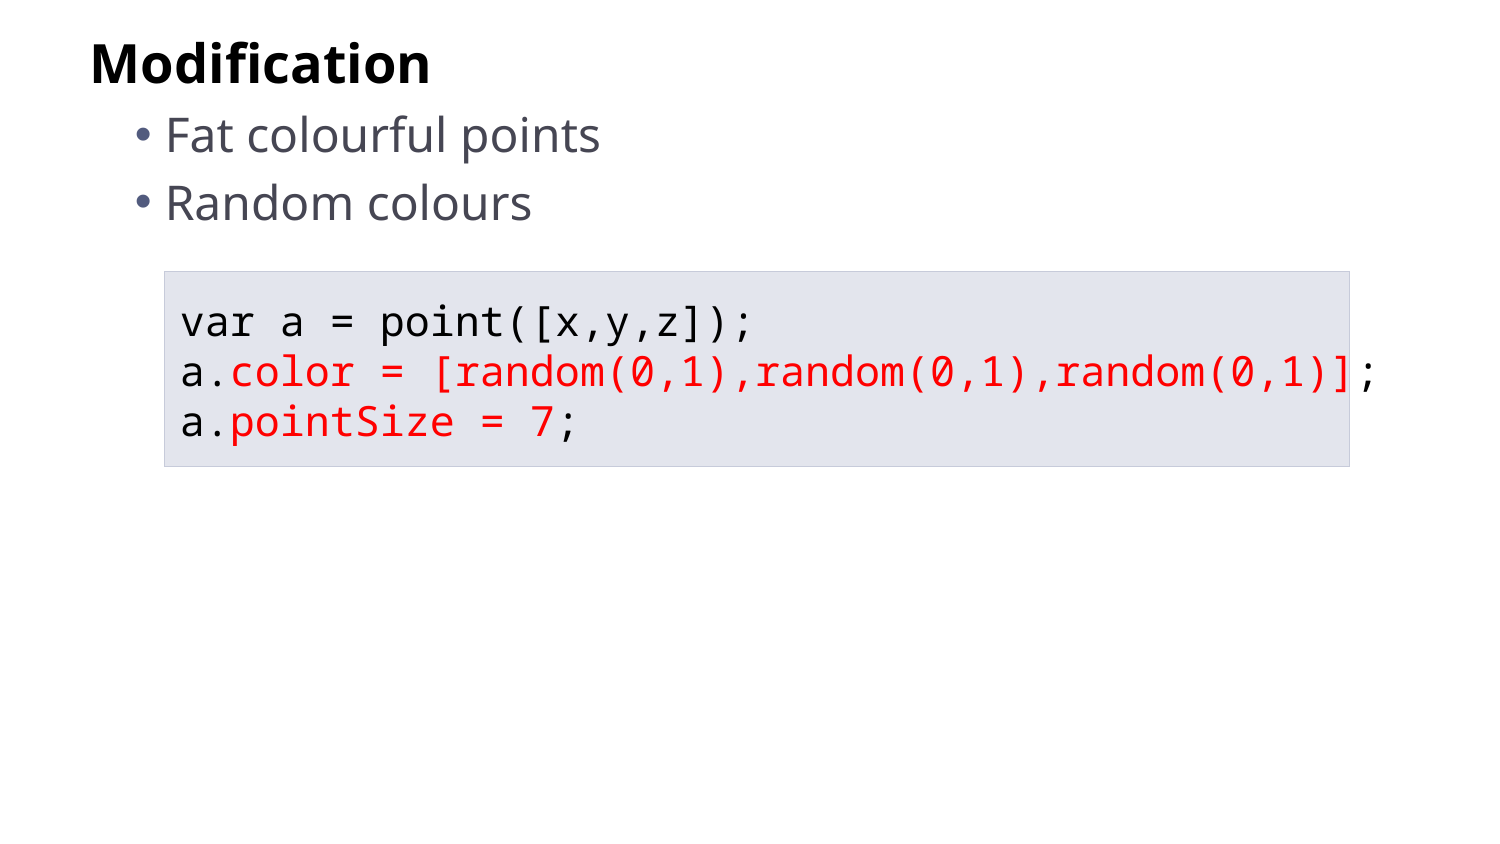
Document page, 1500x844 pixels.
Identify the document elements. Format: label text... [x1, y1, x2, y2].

text_box var a = point([x,y,z]); a.color = [random(0,1),random(0,1),random(0,1)]; a.pointSize = 7; [164, 271, 1350, 467]
list Modification Fat colourful points Random colours [75, 21, 1475, 835]
